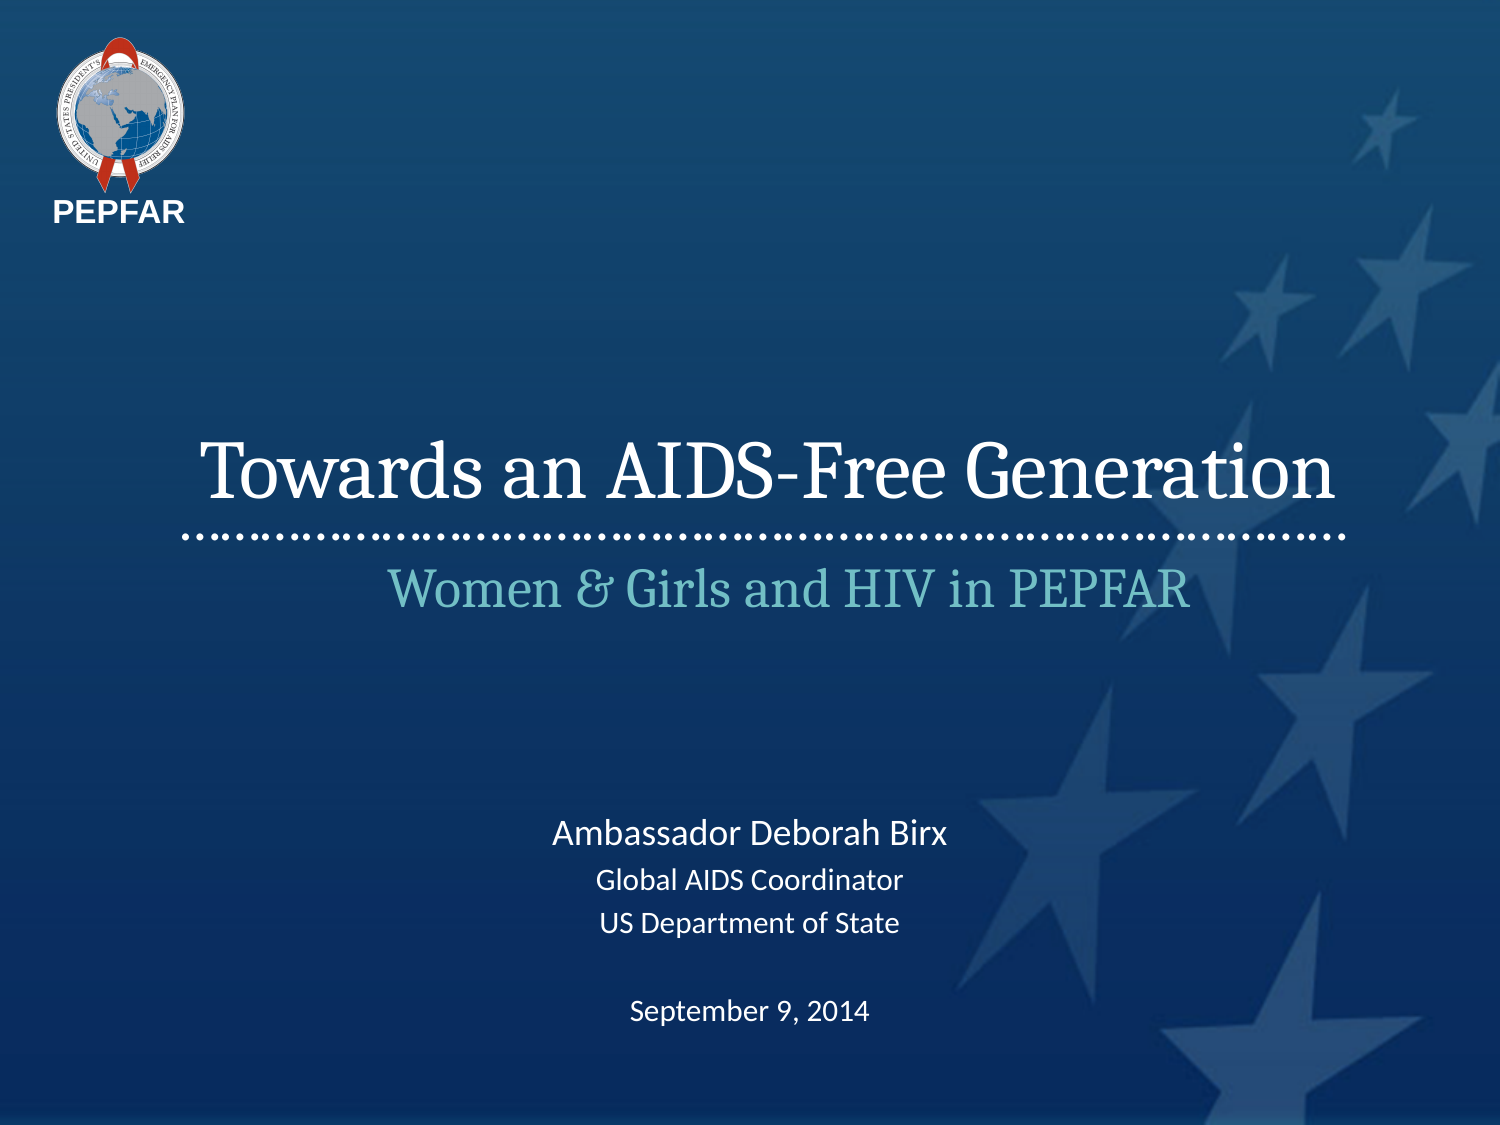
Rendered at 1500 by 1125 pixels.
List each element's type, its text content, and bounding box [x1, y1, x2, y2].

subtitle Ambassador Deborah Birx Global AIDS Coordinator US Department of State September 9, 2014 [225, 800, 1275, 1088]
picture [0, 0, 1500, 1125]
title Towards an AIDS-Free Generation Women & Girls and HIV in PEPFAR [37, 399, 1500, 642]
